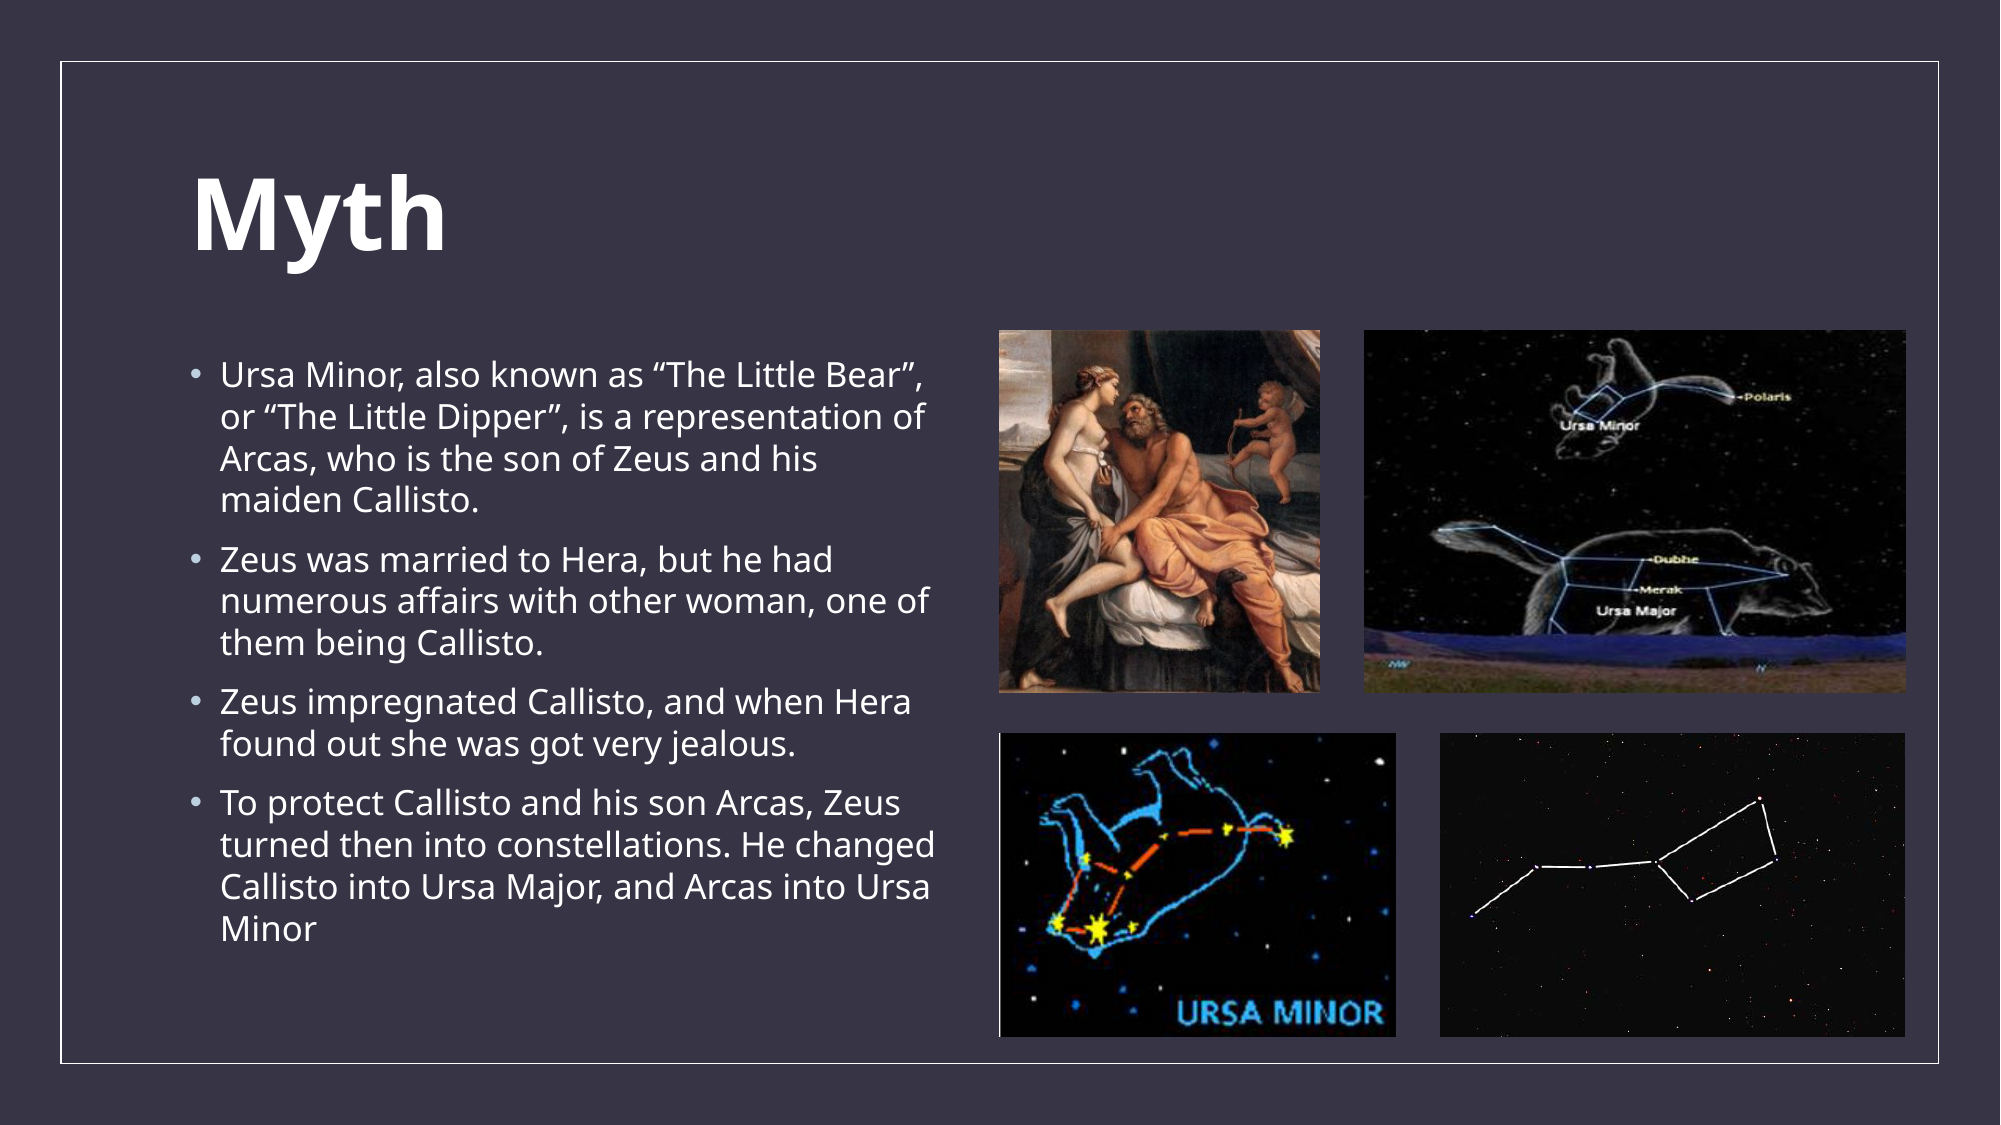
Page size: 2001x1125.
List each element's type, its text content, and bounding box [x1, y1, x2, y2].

list Ursa Minor, also known as “The Little Bear”, or “The Little Dipper”, is a representation of Arcas, who is the son of Zeus and his maiden Callisto. Zeus was married to Hera, but he had numerous affairs with other woman, one of them being Callisto. Zeus impregnated Callisto, and when Hera found out she was got very jealous. To protect Callisto and his son Arcas, Zeus turned then into constellations. He changed Callisto into Ursa Major, and Arcas into Ursa Minor [174, 345, 955, 960]
picture [999, 733, 1396, 1037]
picture [1440, 733, 1905, 1037]
title Myth [174, 105, 1825, 331]
picture [999, 330, 1320, 693]
picture [1364, 330, 1906, 693]
